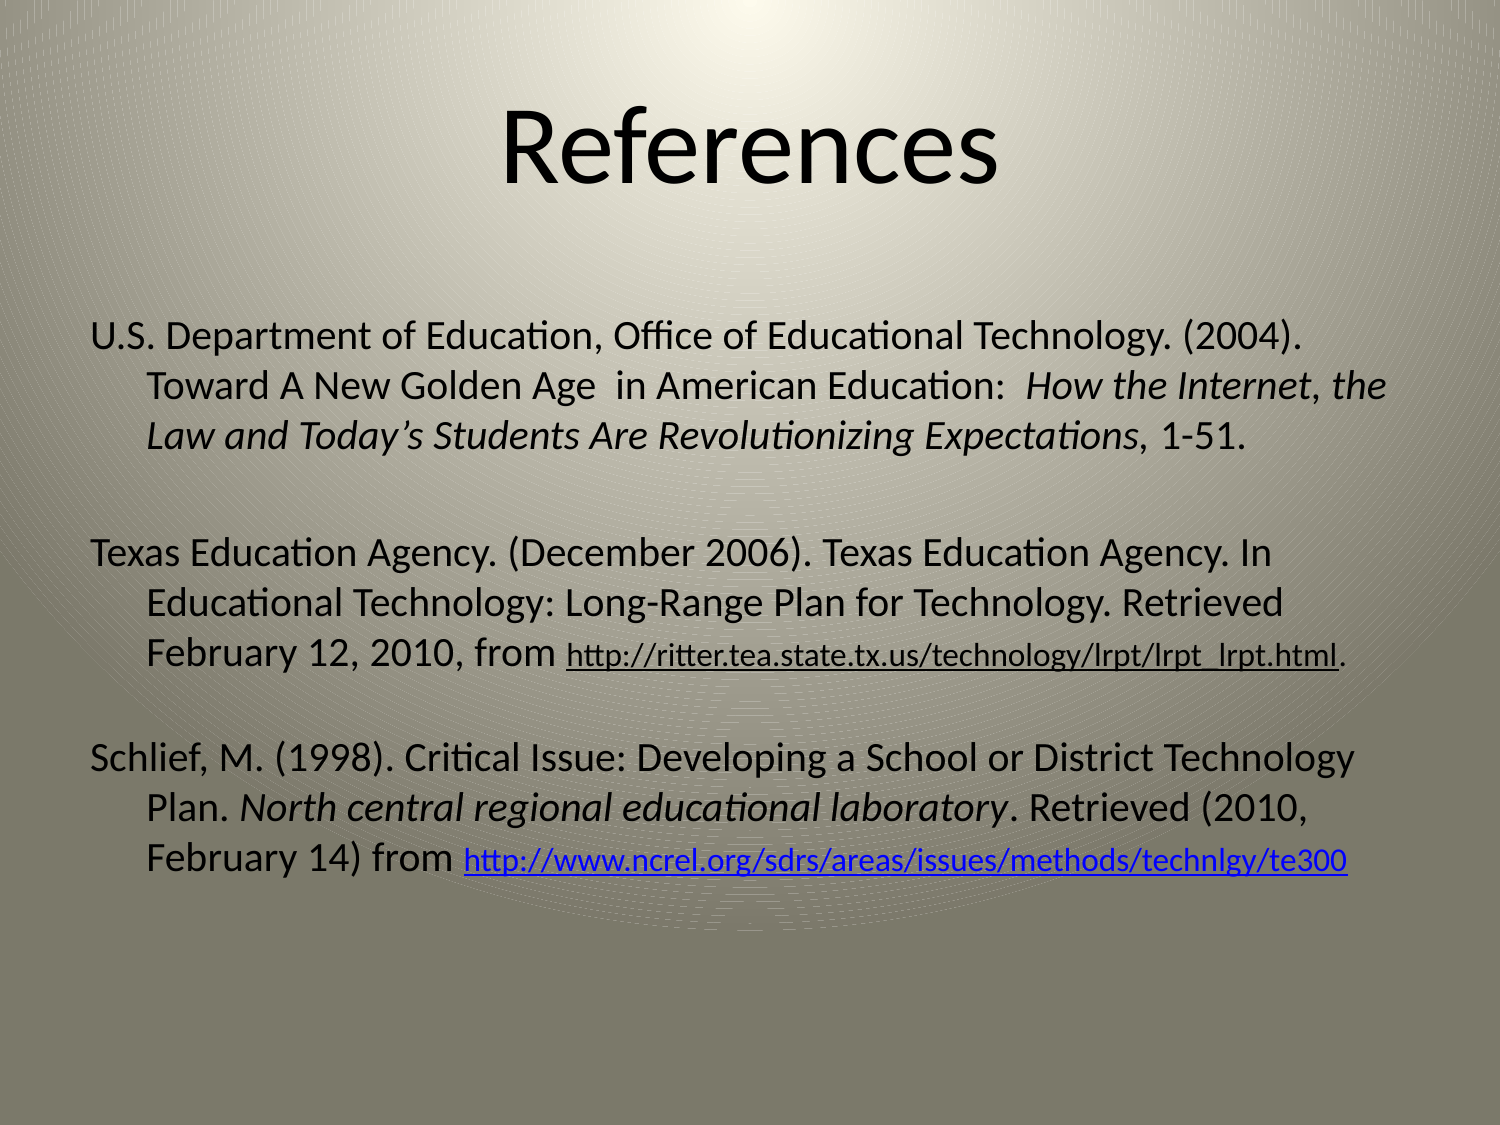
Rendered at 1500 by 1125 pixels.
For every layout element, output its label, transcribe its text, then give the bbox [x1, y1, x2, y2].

list U.S. Department of Education, Office of Educational Technology. (2004). Toward A New Golden Age in American Education: How the Internet, the Law and Today’s Students Are Revolutionizing Expectations, 1-51. Texas Education Agency. (December 2006). Texas Education Agency. In Educational Technology: Long-Range Plan for Technology. Retrieved February 12, 2010, from http://ritter.tea.state.tx.us/technology/lrpt/lrpt_lrpt.html. Schlief, M. (1998). Critical Issue: Developing a School or District Technology Plan. North central regional educational laboratory. Retrieved (2010, February 14) from http://www.ncrel.org/sdrs/areas/issues/methods/technlgy/te300 [75, 299, 1425, 1043]
title References [75, 45, 1425, 233]
